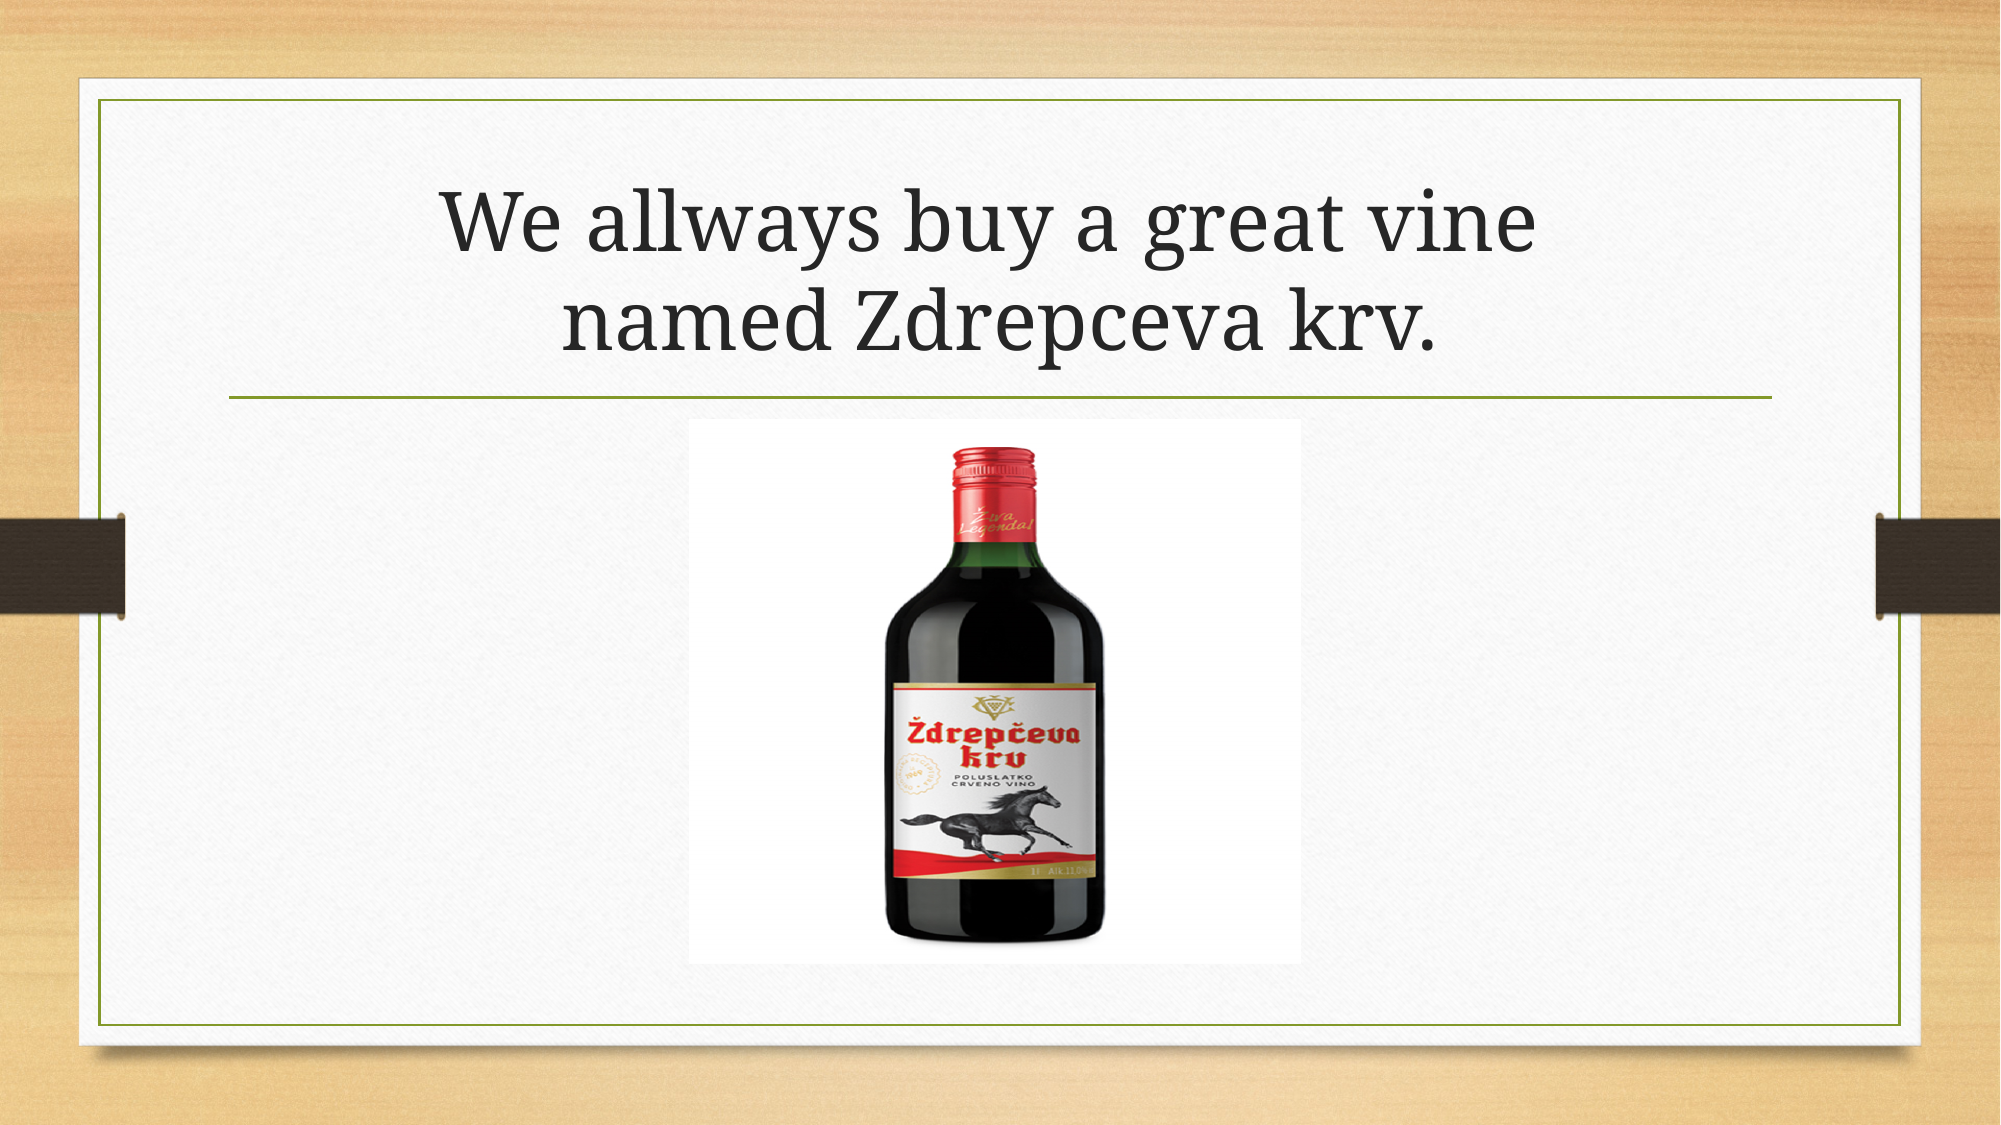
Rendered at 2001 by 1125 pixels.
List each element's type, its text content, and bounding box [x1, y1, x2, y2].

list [689, 419, 1301, 964]
title We allways buy a great vine named Zdrepceva krv. [212, 161, 1788, 375]
picture [0, 0, 2001, 1125]
